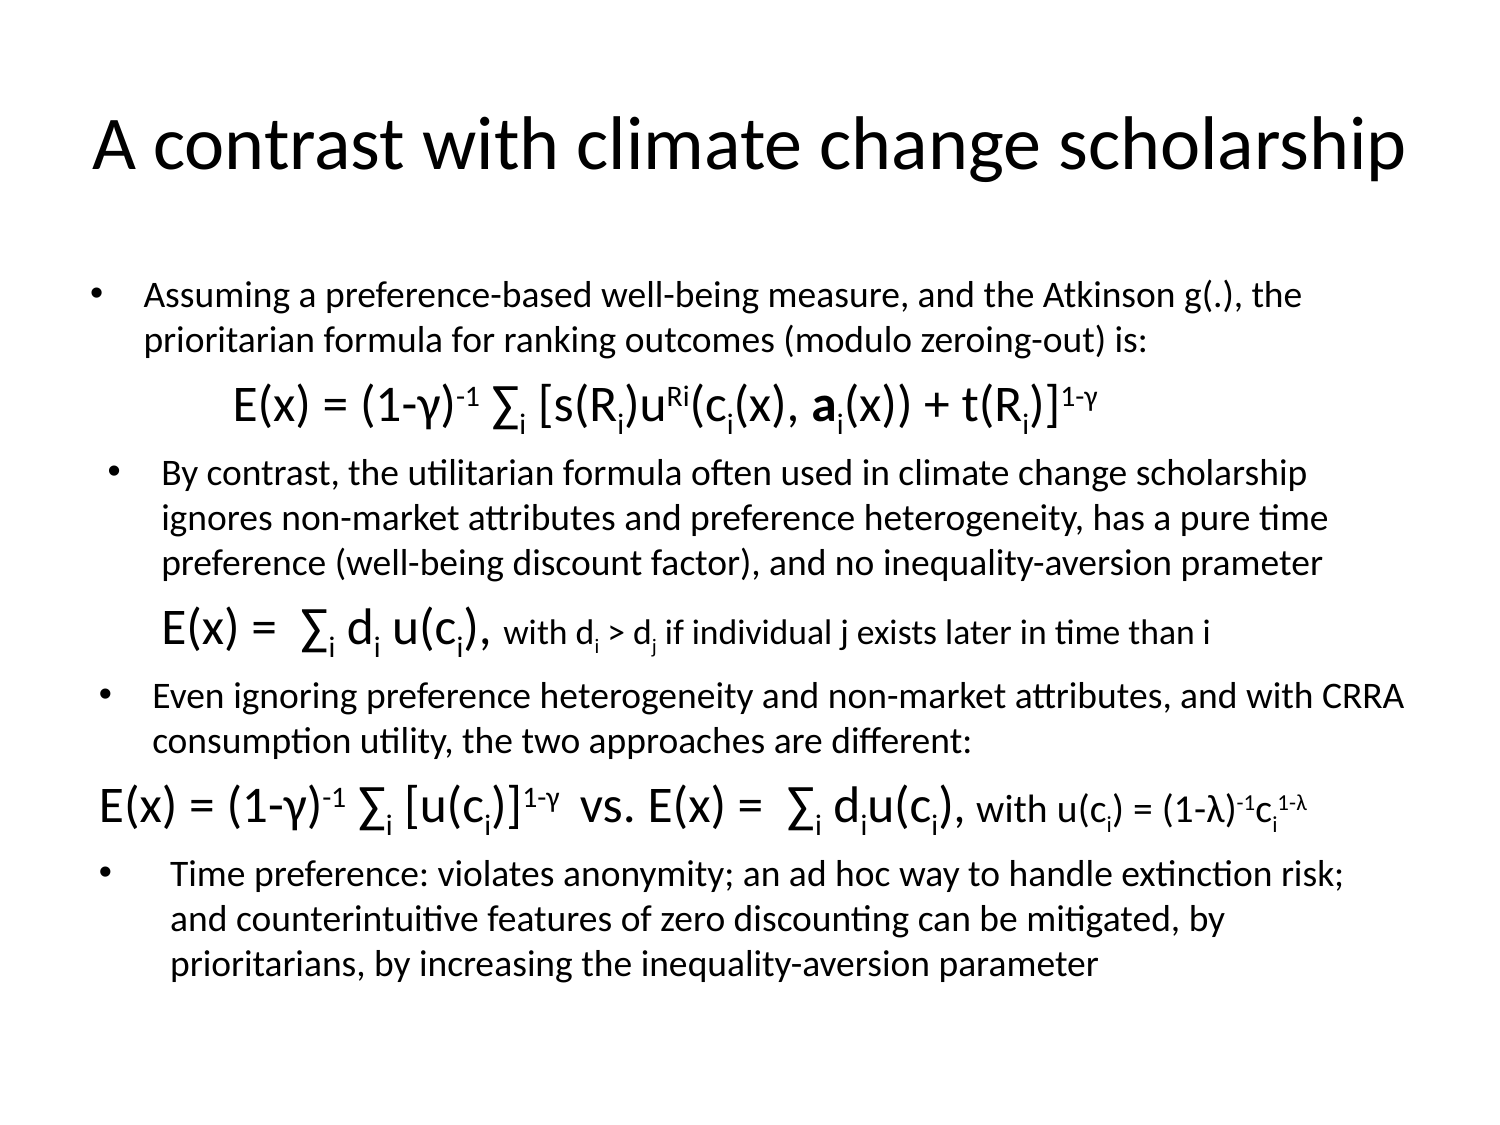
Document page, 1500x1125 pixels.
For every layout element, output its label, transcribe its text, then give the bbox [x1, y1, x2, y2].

list Assuming a preference-based well-being measure, and the Atkinson g(.), the prioritarian formula for ranking outcomes (modulo zeroing-out) is: E(x) = (1-γ)-1 ∑i [s(Ri)uRi(ci(x), ai(x)) + t(Ri)]1-γ By contrast, the utilitarian formula often used in climate change scholarship ignores non-market attributes and preference heterogeneity, has a pure time preference (well-being discount factor), and no inequality-aversion prameter E(x) = ∑i di u(ci), with di > dj if individual j exists later in time than i Even ignoring preference heterogeneity and non-market attributes, and with CRRA consumption utility, the two approaches are different: E(x) = (1-γ)-1 ∑i [u(ci)]1-γ vs. E(x) = ∑i diu(ci), with u(ci) = (1-λ)-1ci1-λ Time preference: violates anonymity; an ad hoc way to handle extinction risk; and counterintuitive features of zero discounting can be mitigated, by prioritarians, by increasing the inequality-aversion parameter [75, 262, 1425, 1005]
title A contrast with climate change scholarship [75, 45, 1425, 233]
